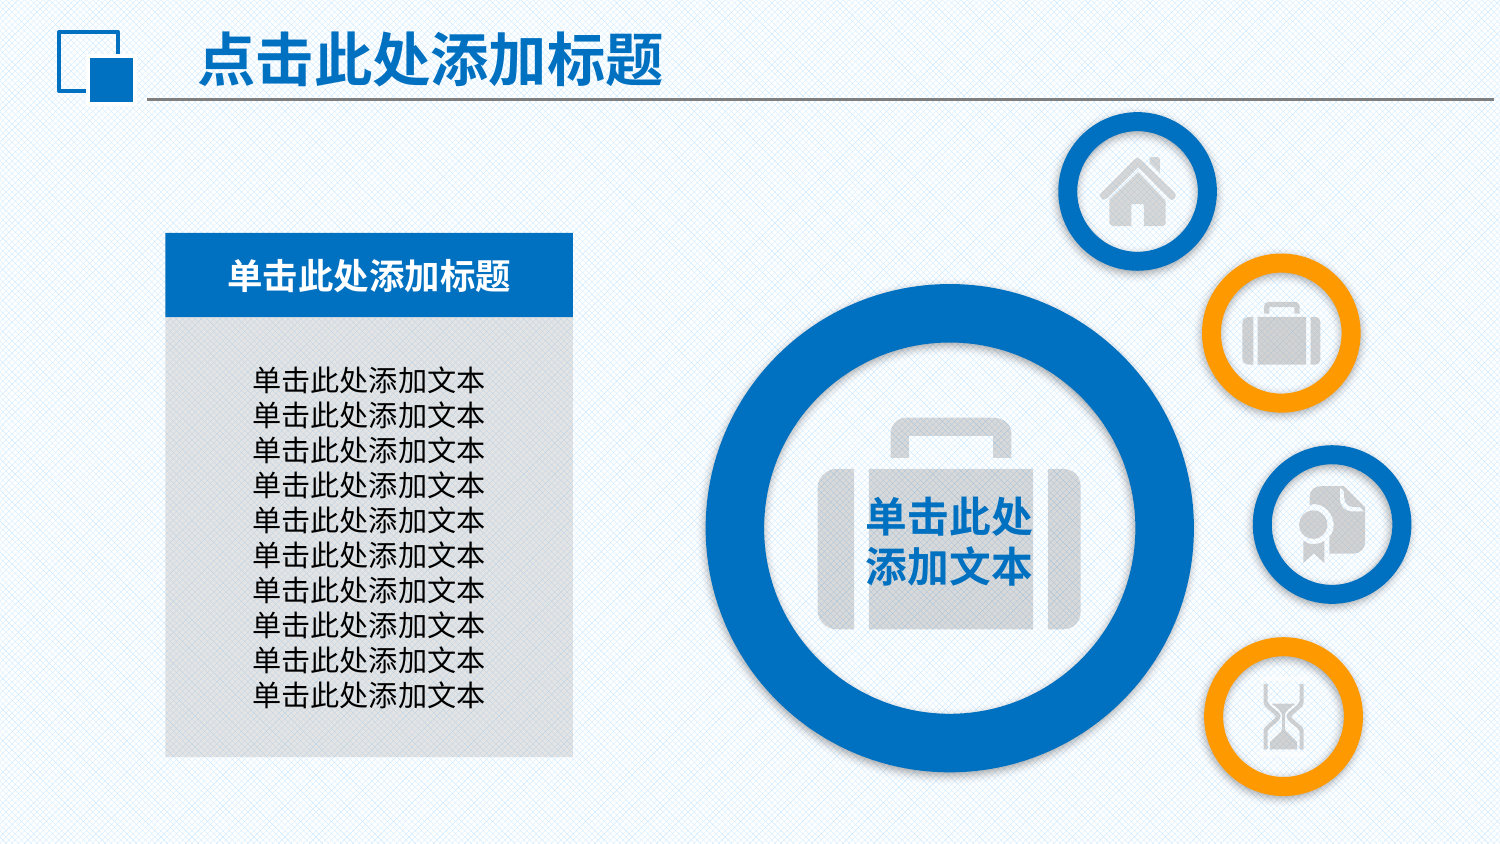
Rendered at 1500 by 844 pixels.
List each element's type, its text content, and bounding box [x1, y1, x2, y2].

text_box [165, 232, 574, 758]
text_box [1201, 253, 1361, 413]
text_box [1203, 636, 1364, 797]
text_box [86, 54, 137, 106]
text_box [1252, 445, 1412, 605]
text_box 点击此处添加标题 [183, 15, 1500, 109]
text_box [1058, 111, 1218, 272]
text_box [705, 283, 1195, 773]
text_box [57, 30, 120, 93]
